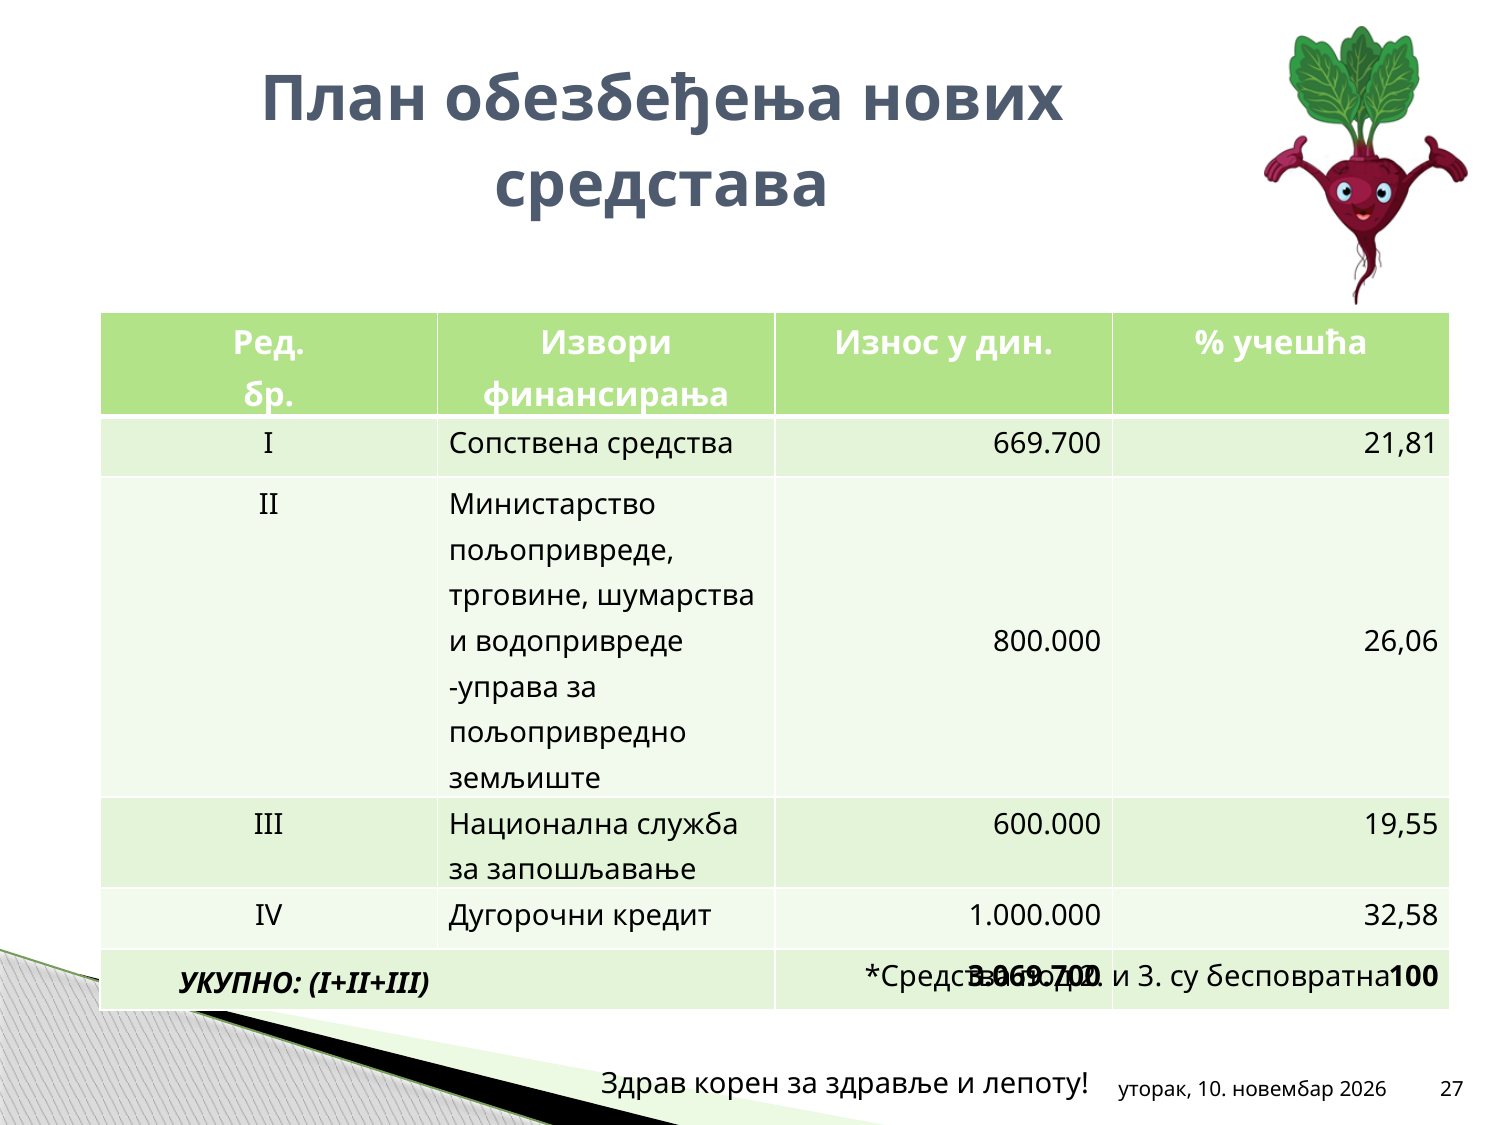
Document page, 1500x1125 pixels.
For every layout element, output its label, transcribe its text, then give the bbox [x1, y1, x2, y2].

table_cell 669.700 [776, 419, 1112, 476]
table_cell 26,06 [1113, 478, 1449, 796]
picture [1262, 24, 1471, 308]
slide_number среда, 31. октобар 2012 [1105, 1051, 1418, 1112]
table_header Извори финансирања [438, 313, 774, 414]
table_cell I [101, 419, 437, 476]
table_cell 32,58 [1113, 889, 1449, 948]
table_cell 100 [1113, 1000, 1449, 1009]
table_cell III [101, 798, 437, 887]
table_cell 19,55 [1113, 798, 1449, 887]
table_cell II [101, 478, 437, 796]
table_cell Национална служба за запошљавање [438, 798, 774, 887]
table_cell Сопствена средства [438, 419, 774, 476]
text_box *Средства под 2. и 3. су бесповратна [849, 949, 1450, 1000]
table_cell IV [101, 889, 437, 948]
footer Здрав корен за здравље и лепоту! [575, 1051, 1105, 1112]
table_cell 600.000 [776, 798, 1112, 887]
table_header % учешћа [1113, 313, 1449, 414]
table_cell Дугорочни кредит [438, 889, 774, 948]
table_cell УКУПНО: (I+II+III) [101, 950, 774, 1009]
table_cell 3.069.700 [776, 950, 1112, 1009]
table_cell Министарство пољопривреде, трговине, шумарства и водопривреде -управа за пољопривредно земљиште [438, 478, 774, 796]
title План обезбеђења нових средстава [75, 45, 1250, 233]
table_header Износ у дин. [776, 313, 1112, 414]
table_cell 1.000.000 [776, 889, 1112, 948]
table_cell 21,81 [1113, 419, 1449, 476]
table_cell 800.000 [776, 478, 1112, 796]
slide_number 27 [1418, 1051, 1479, 1112]
table_header Ред. бр. [101, 313, 437, 414]
